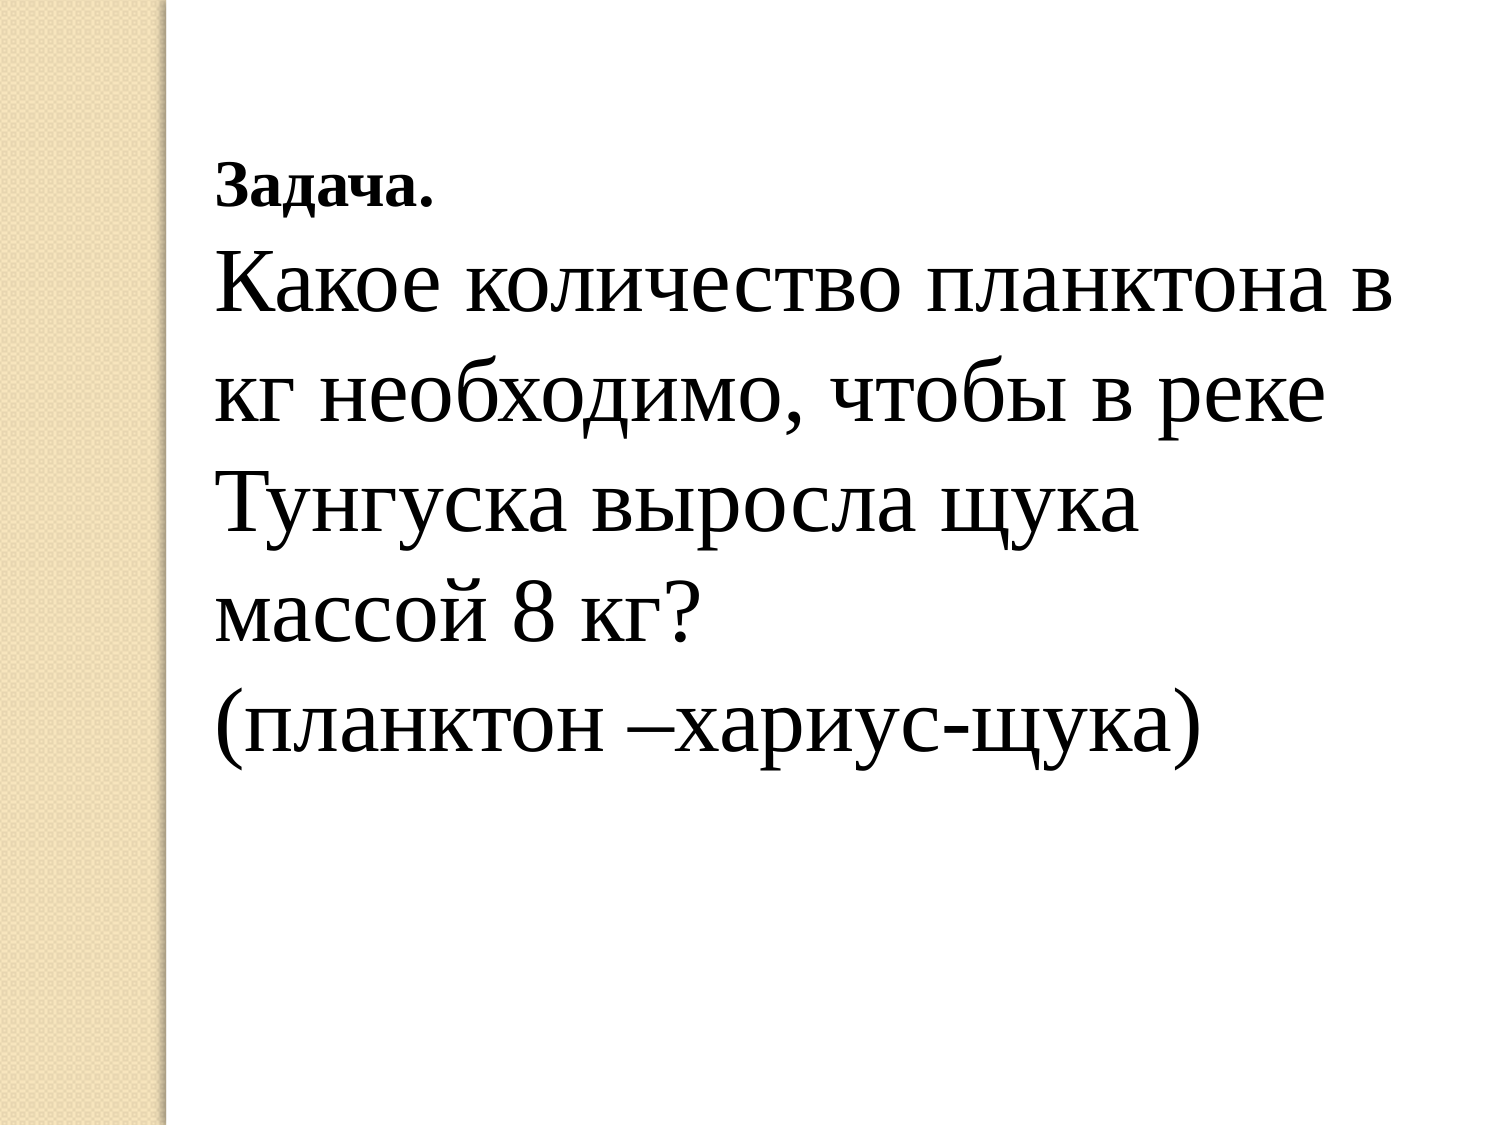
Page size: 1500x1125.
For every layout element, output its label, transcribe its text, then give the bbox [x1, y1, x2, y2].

text_box Задача. Какое количество планктона в кг необходимо, чтобы в реке Тунгуска выросла щука массой 8 кг? (планктон –хариус-щука) [199, 132, 1430, 777]
